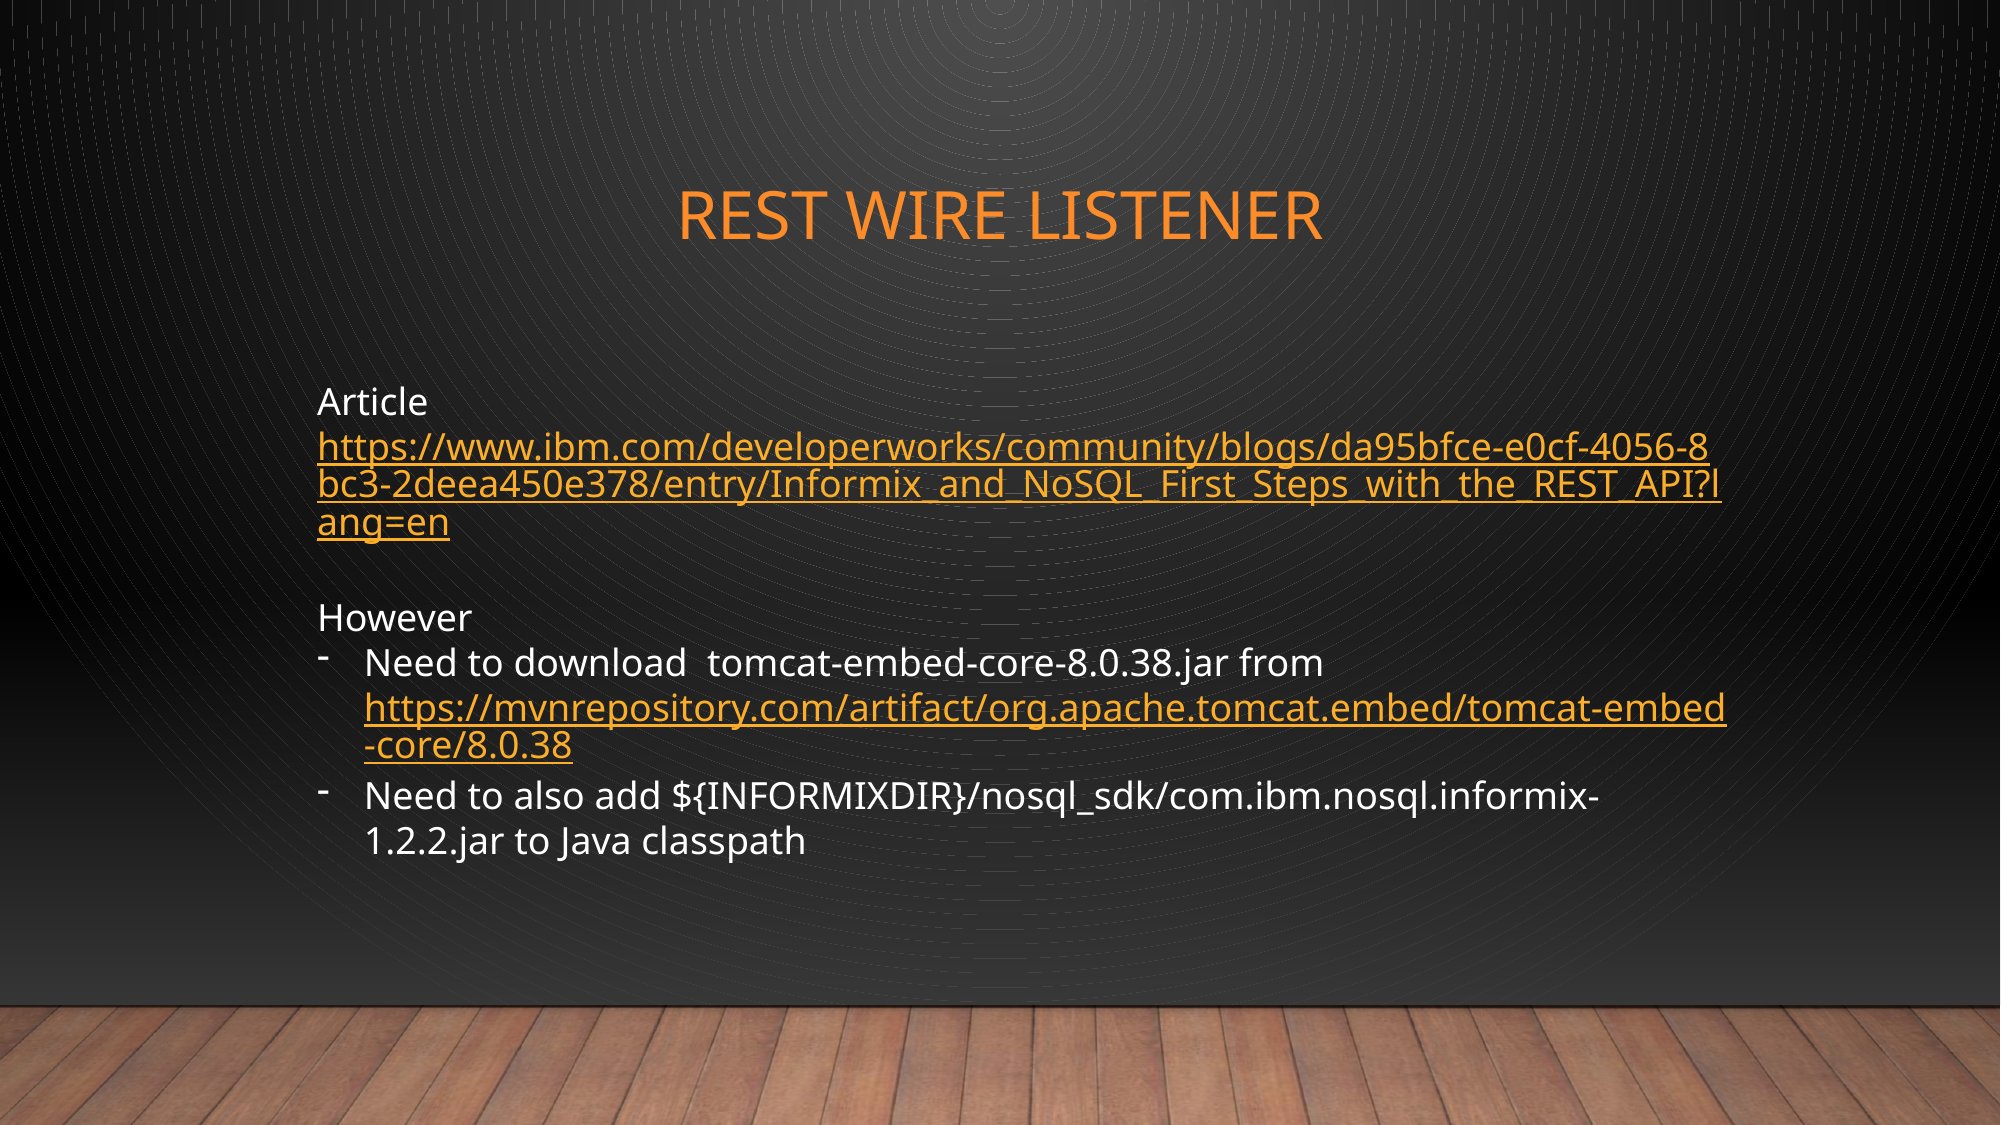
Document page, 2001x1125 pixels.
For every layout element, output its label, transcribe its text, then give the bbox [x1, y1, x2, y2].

picture [0, 1005, 2000, 1125]
text_box Article https://www.ibm.com/developerworks/community/blogs/da95bfce-e0cf-4056-8bc3-2deea450e378/entry/Informix_and_NoSQL_First_Steps_with_the_REST_API?lang=en However Need to download tomcat-embed-core-8.0.38.jar from https://mvnrepository.com/artifact/org.apache.tomcat.embed/tomcat-embed-core/8.0.38 Need to also add ${INFORMIXDIR}/nosql_sdk/com.ibm.nosql.informix-1.2.2.jar to Java classpath [302, 325, 1743, 803]
title REST WIRE LISTENER [238, 131, 1763, 305]
